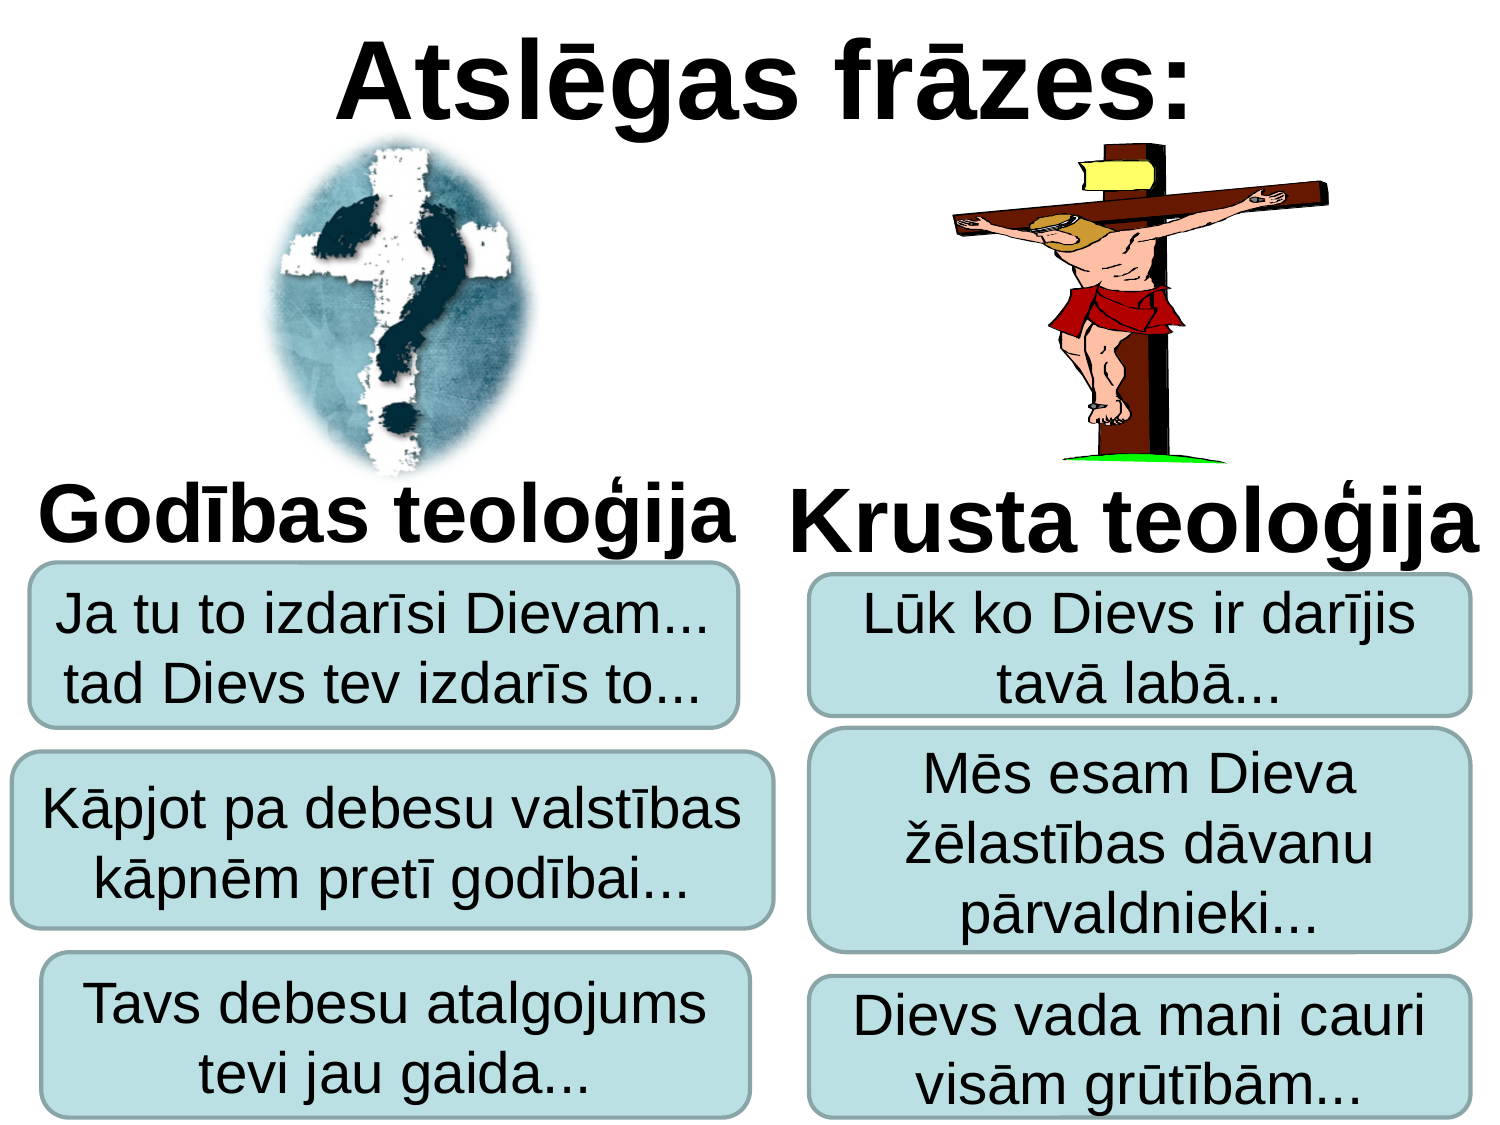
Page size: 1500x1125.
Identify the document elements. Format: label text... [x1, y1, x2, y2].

text_box Atslēgas frāzes: [29, 0, 1500, 176]
text_box Lūk ko Dievs ir darījis tavā labā... [806, 572, 1473, 719]
text_box Kāpjot pa debesu valstības kāpnēm pretī godībai... [9, 749, 776, 931]
text_box Dievs vada mani cauri visām grūtībām... [806, 973, 1473, 1120]
text_box Mēs esam Dieva žēlastības dāvanu pārvaldnieki... [806, 725, 1473, 955]
picture [950, 143, 1330, 464]
text_box Godības teoloģija [0, 451, 774, 640]
text_box Krusta teoloģija [767, 453, 1500, 641]
picture [253, 125, 544, 488]
text_box Tavs debesu atalgojums tevi jau gaida... [39, 950, 753, 1120]
text_box Ja tu to izdarīsi Dievam... tad Dievs tev izdarīs to... [27, 560, 741, 730]
